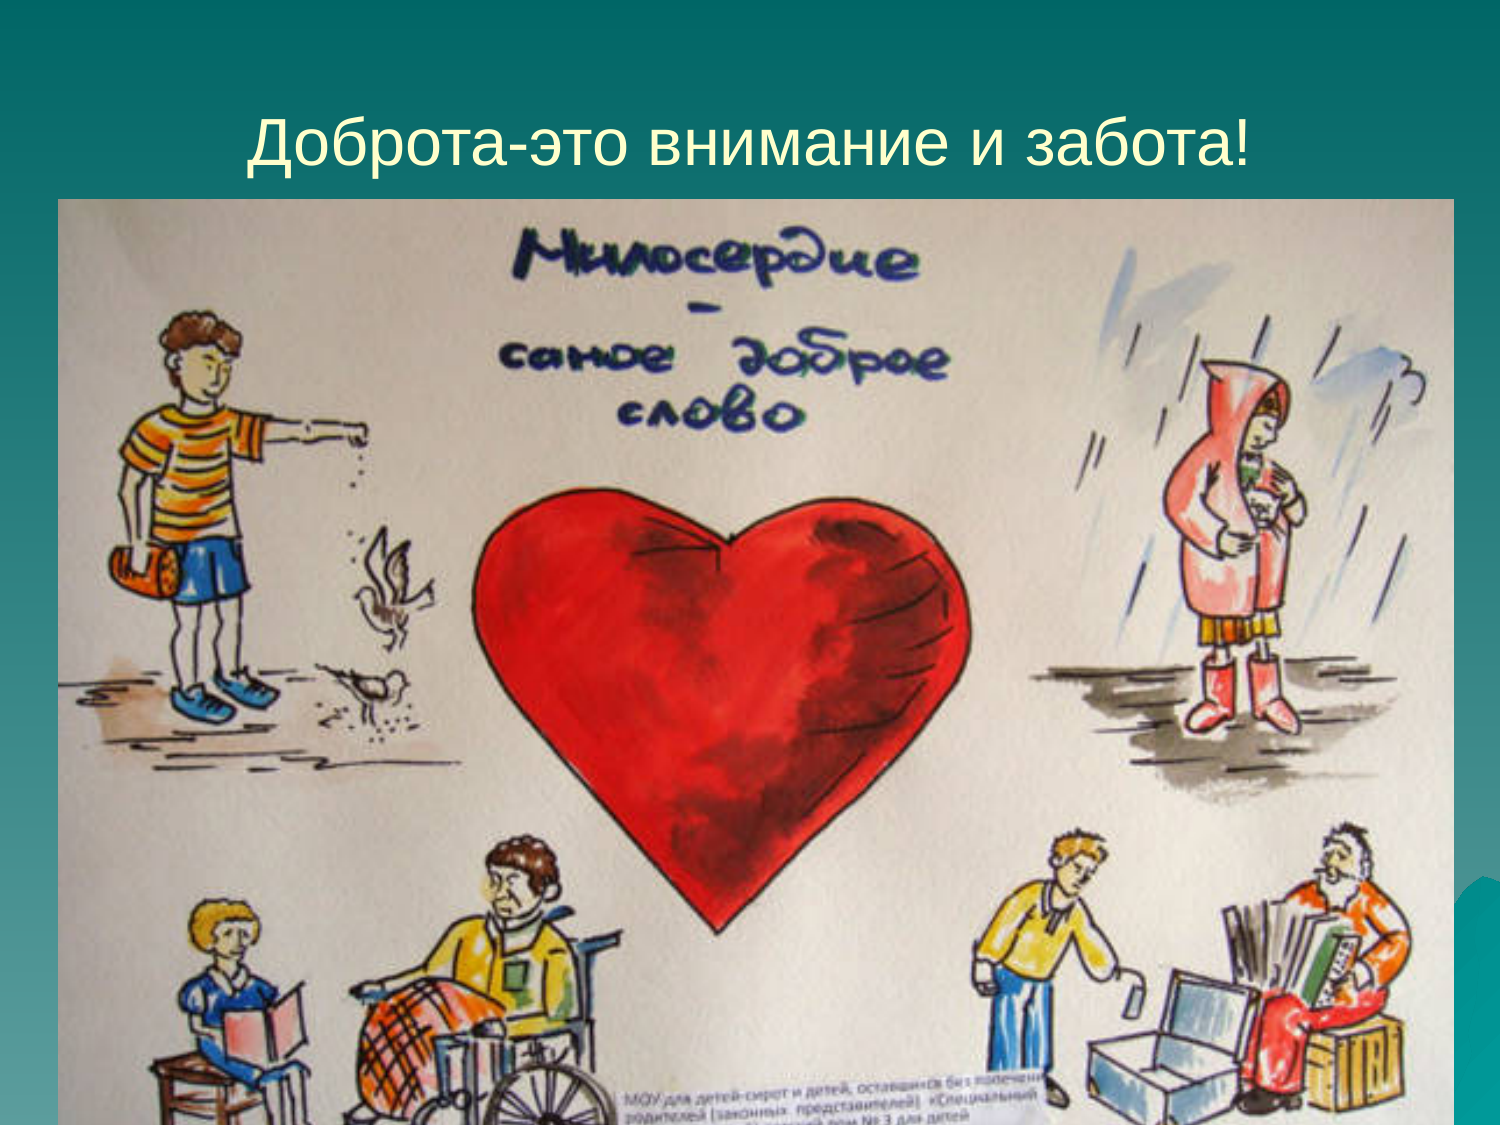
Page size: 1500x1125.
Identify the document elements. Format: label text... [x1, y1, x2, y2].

picture [58, 198, 1454, 1125]
title Доброта-это внимание и забота! [74, 45, 1426, 197]
